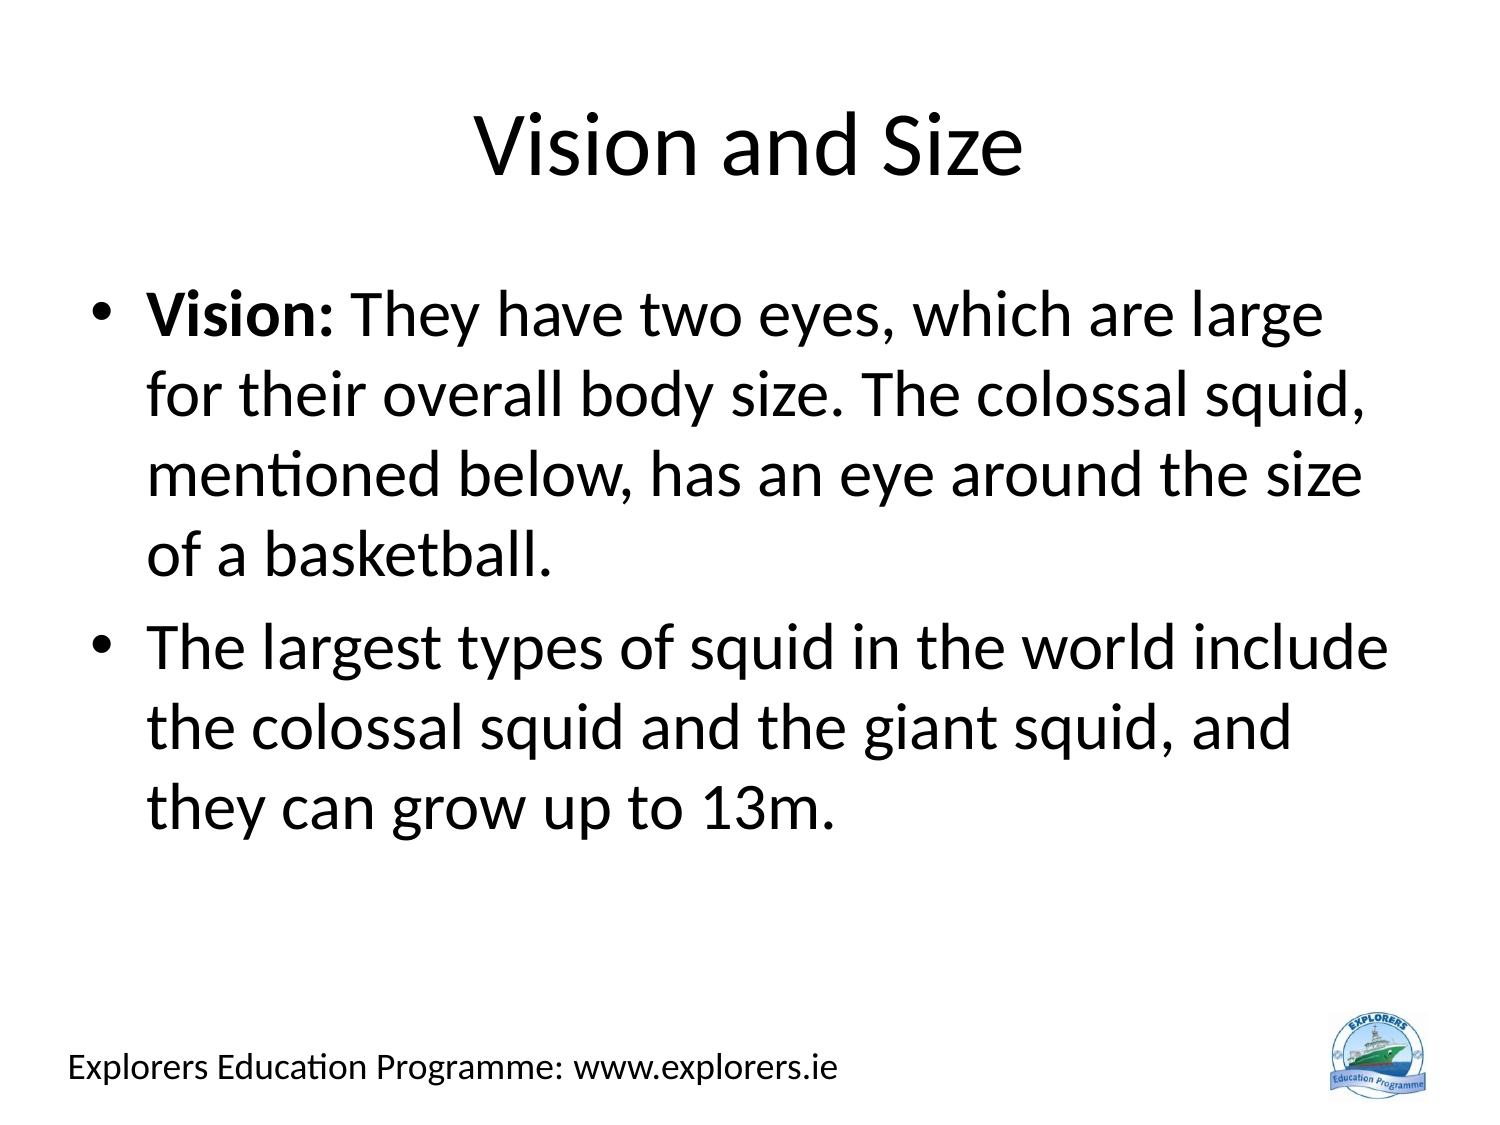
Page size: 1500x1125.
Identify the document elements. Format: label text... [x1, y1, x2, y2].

list Vision: They have two eyes, which are large for their overall body size. The colossal squid, mentioned below, has an eye around the size of a basketball. The largest types of squid in the world include the colossal squid and the giant squid, and they can grow up to 13m. [75, 262, 1425, 1005]
text_box Explorers Education Programme: www.explorers.ie [53, 1034, 1117, 1095]
picture [1328, 1011, 1428, 1102]
title Vision and Size [75, 45, 1425, 233]
